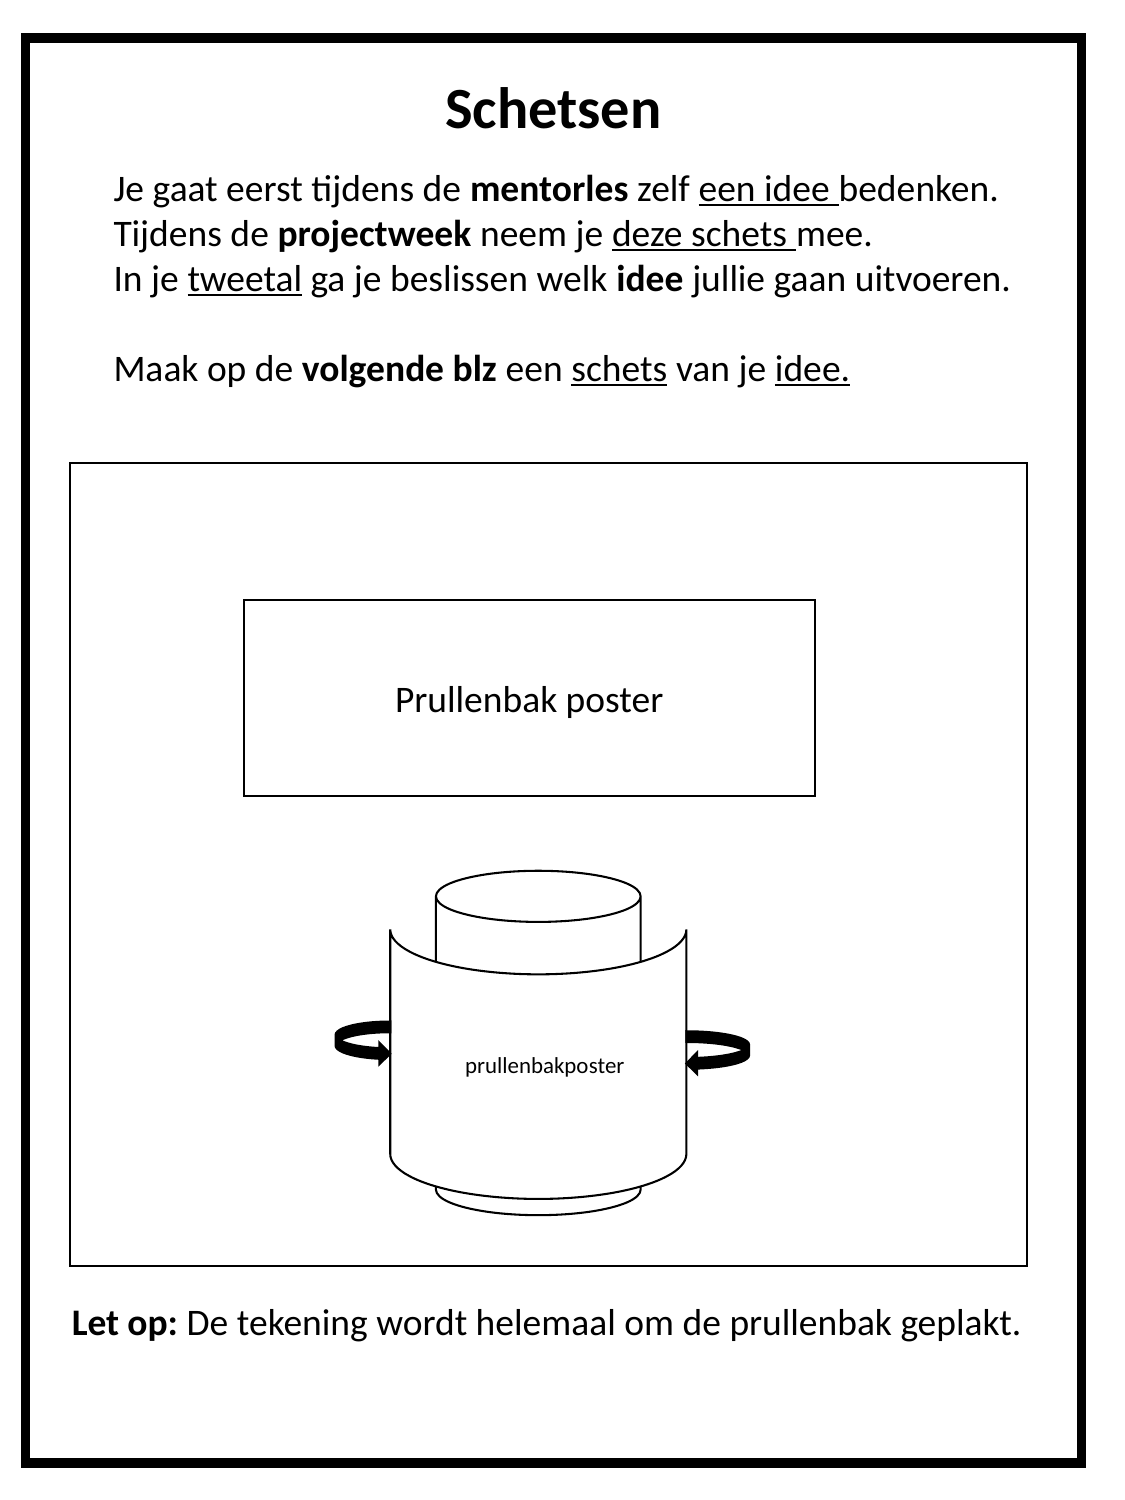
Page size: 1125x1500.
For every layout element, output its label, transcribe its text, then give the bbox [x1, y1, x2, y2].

text_box Let op: De tekening wordt helemaal om de prullenbak geplakt. [57, 1290, 1114, 1350]
text_box Schetsen [430, 62, 677, 148]
text_box [24, 37, 1083, 1464]
text_box [69, 462, 1028, 1267]
